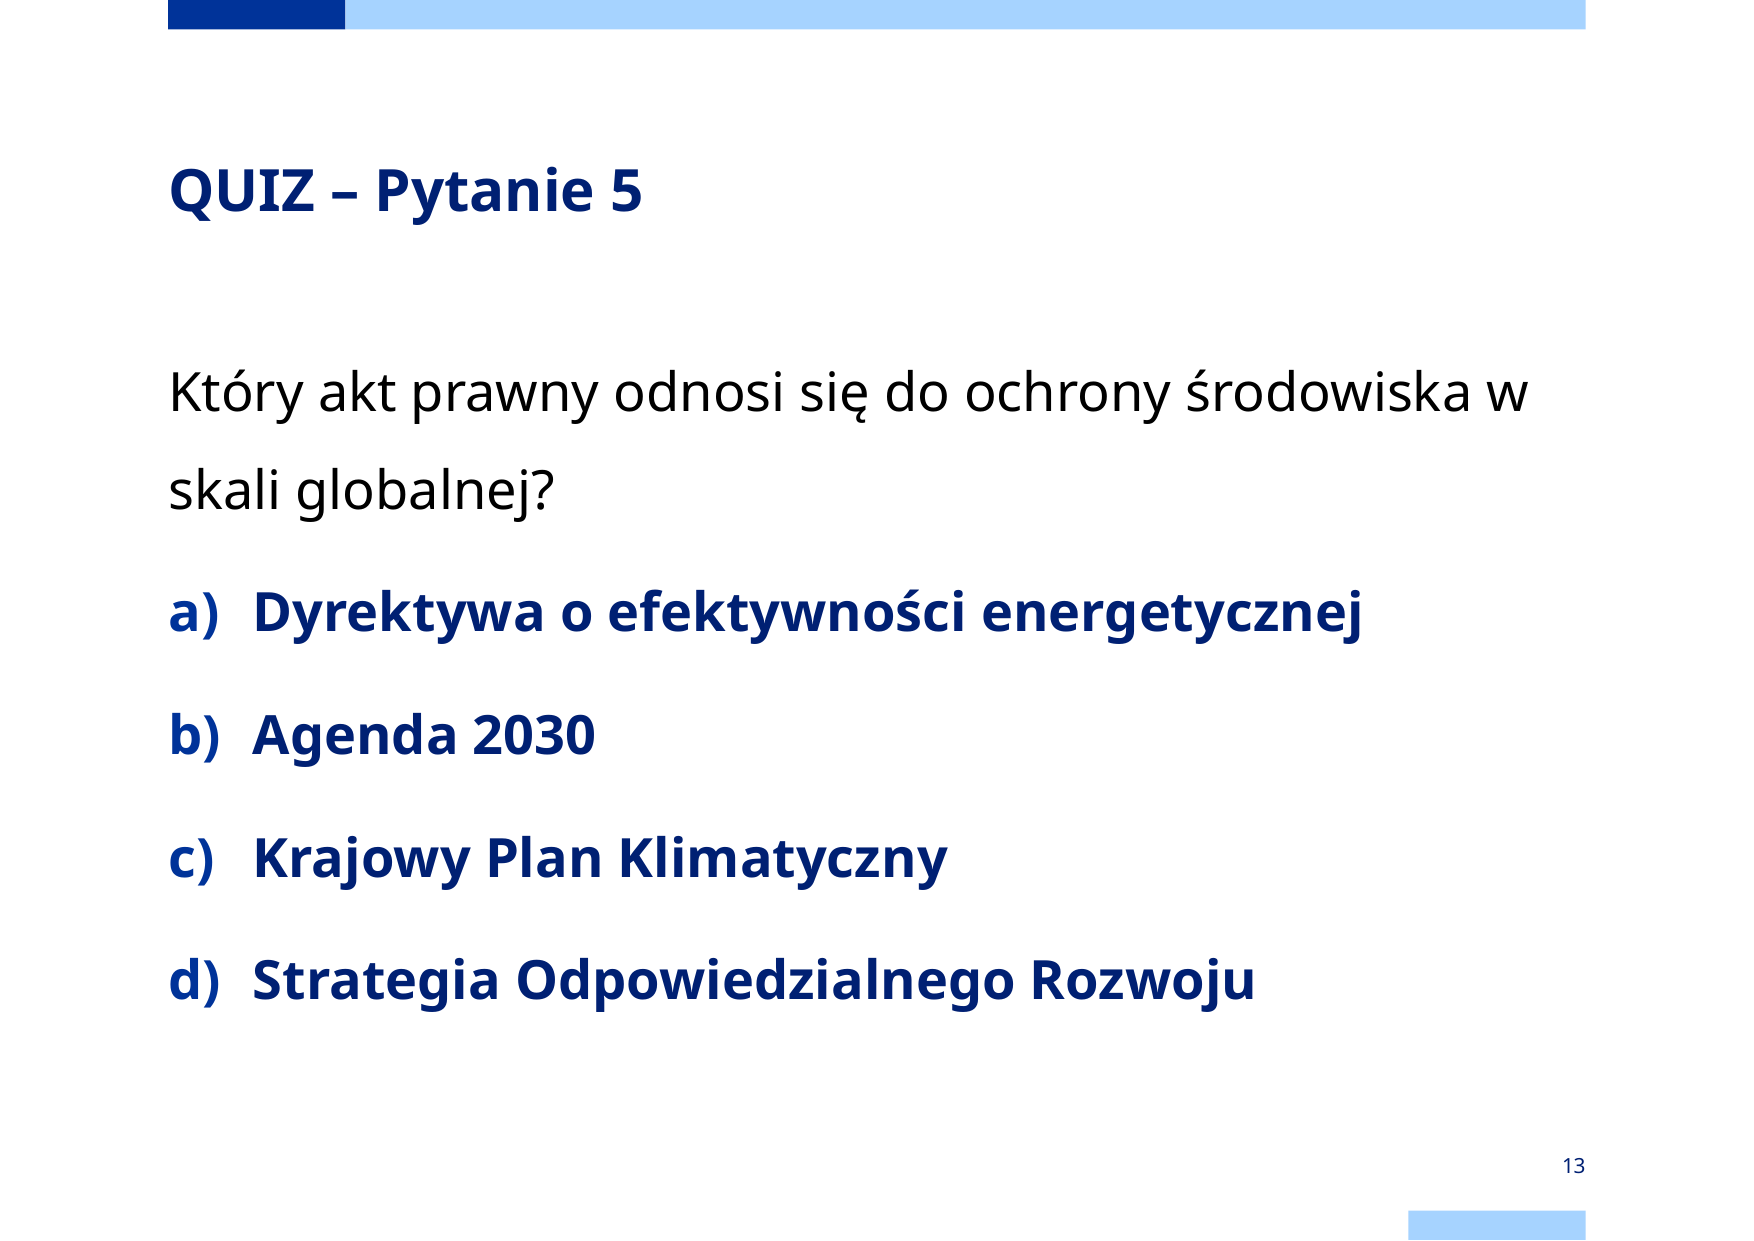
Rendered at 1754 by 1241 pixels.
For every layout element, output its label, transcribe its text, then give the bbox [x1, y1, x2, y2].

list Który akt prawny odnosi się do ochrony środowiska w skali globalnej? Dyrektywa o efektywności energetycznej Agenda 2030 Krajowy Plan Klimatyczny Strategia Odpowiedzialnego Rozwoju [168, 324, 1586, 1093]
slide_number 13 [1408, 1151, 1586, 1182]
title QUIZ – Pytanie 5 [168, 147, 1586, 324]
